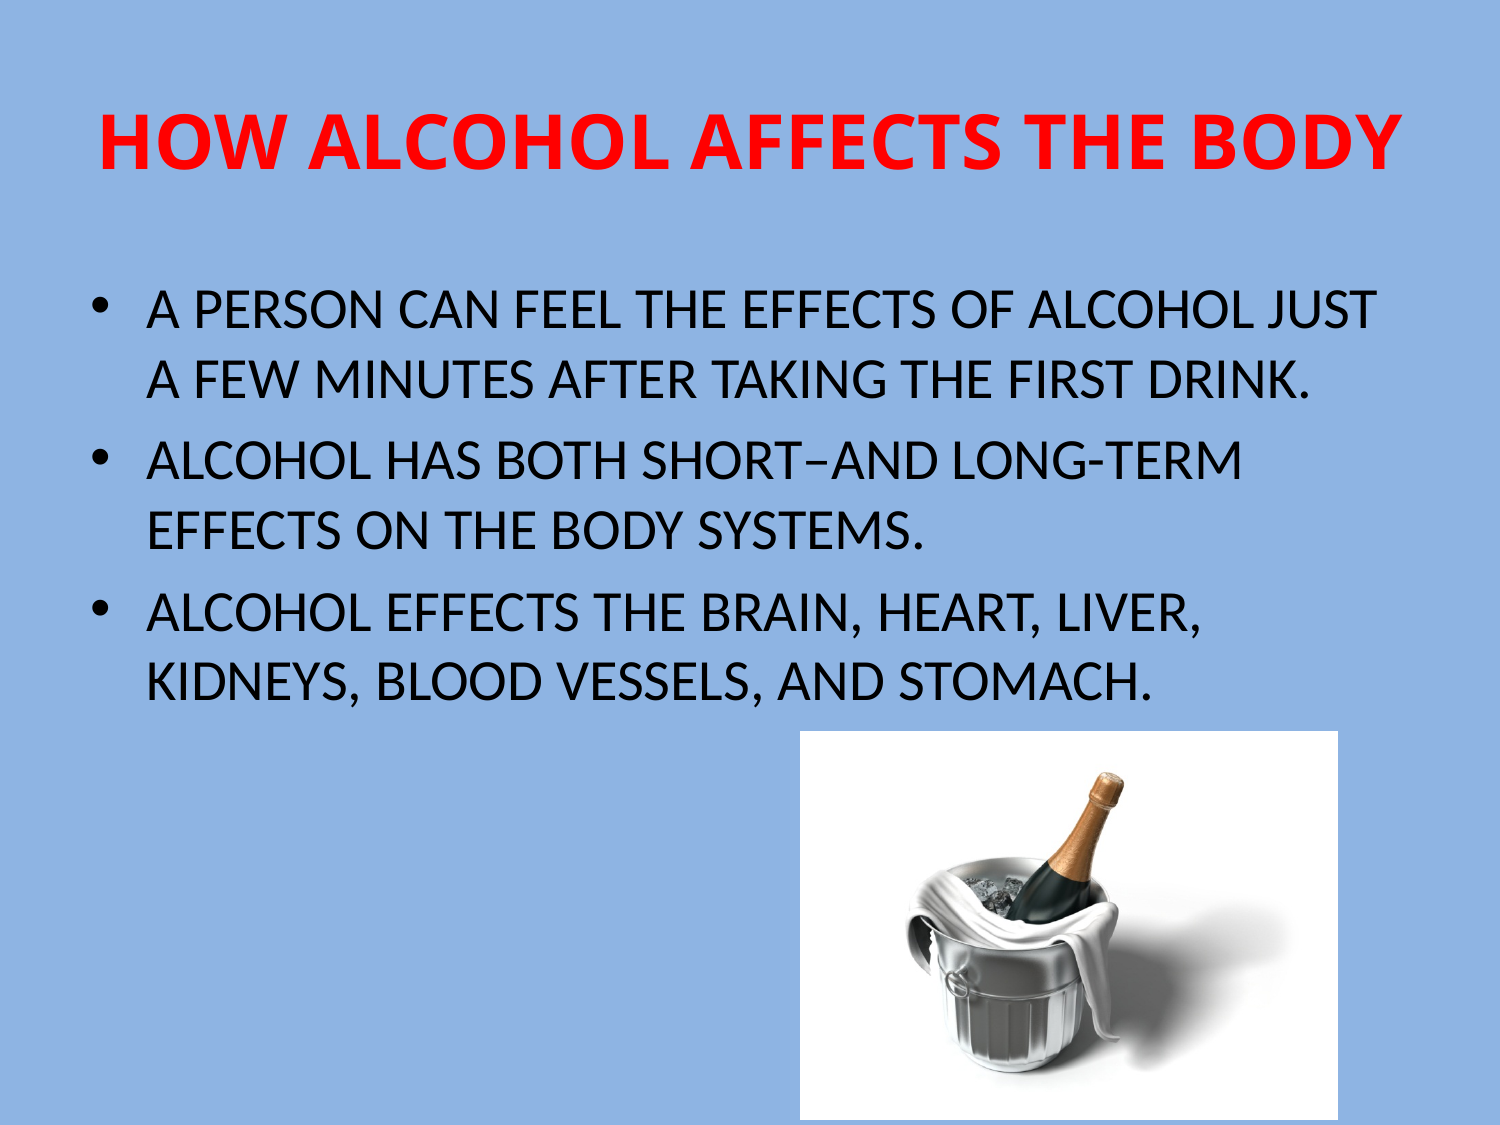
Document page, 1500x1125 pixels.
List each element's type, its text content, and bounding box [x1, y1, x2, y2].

list A PERSON CAN FEEL THE EFFECTS OF ALCOHOL JUST A FEW MINUTES AFTER TAKING THE FIRST DRINK. ALCOHOL HAS BOTH SHORT–AND LONG-TERM EFFECTS ON THE BODY SYSTEMS. ALCOHOL EFFECTS THE BRAIN, HEART, LIVER, KIDNEYS, BLOOD VESSELS, AND STOMACH. [75, 262, 1425, 1005]
title HOW ALCOHOL AFFECTS THE BODY [75, 45, 1425, 233]
picture [799, 731, 1338, 1120]
